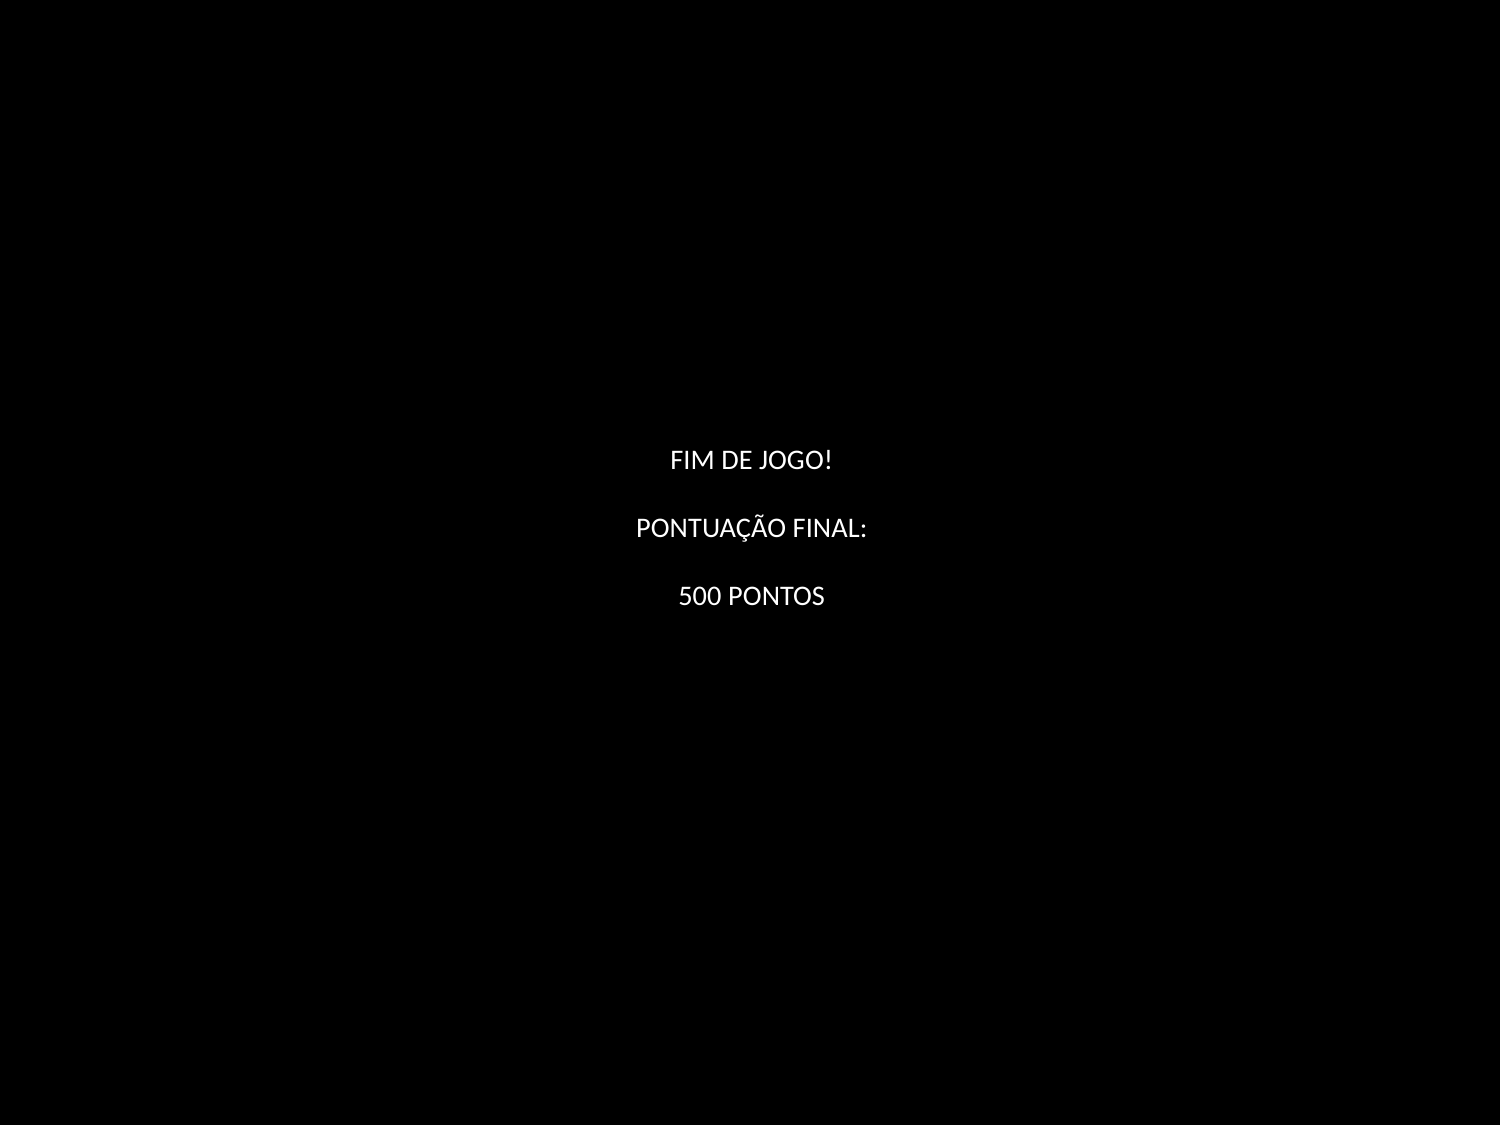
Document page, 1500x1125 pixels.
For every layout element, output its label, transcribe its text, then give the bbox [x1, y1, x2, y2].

title FIM DE JOGO! PONTUAÇÃO FINAL: 500 PONTOS [76, 432, 1428, 621]
